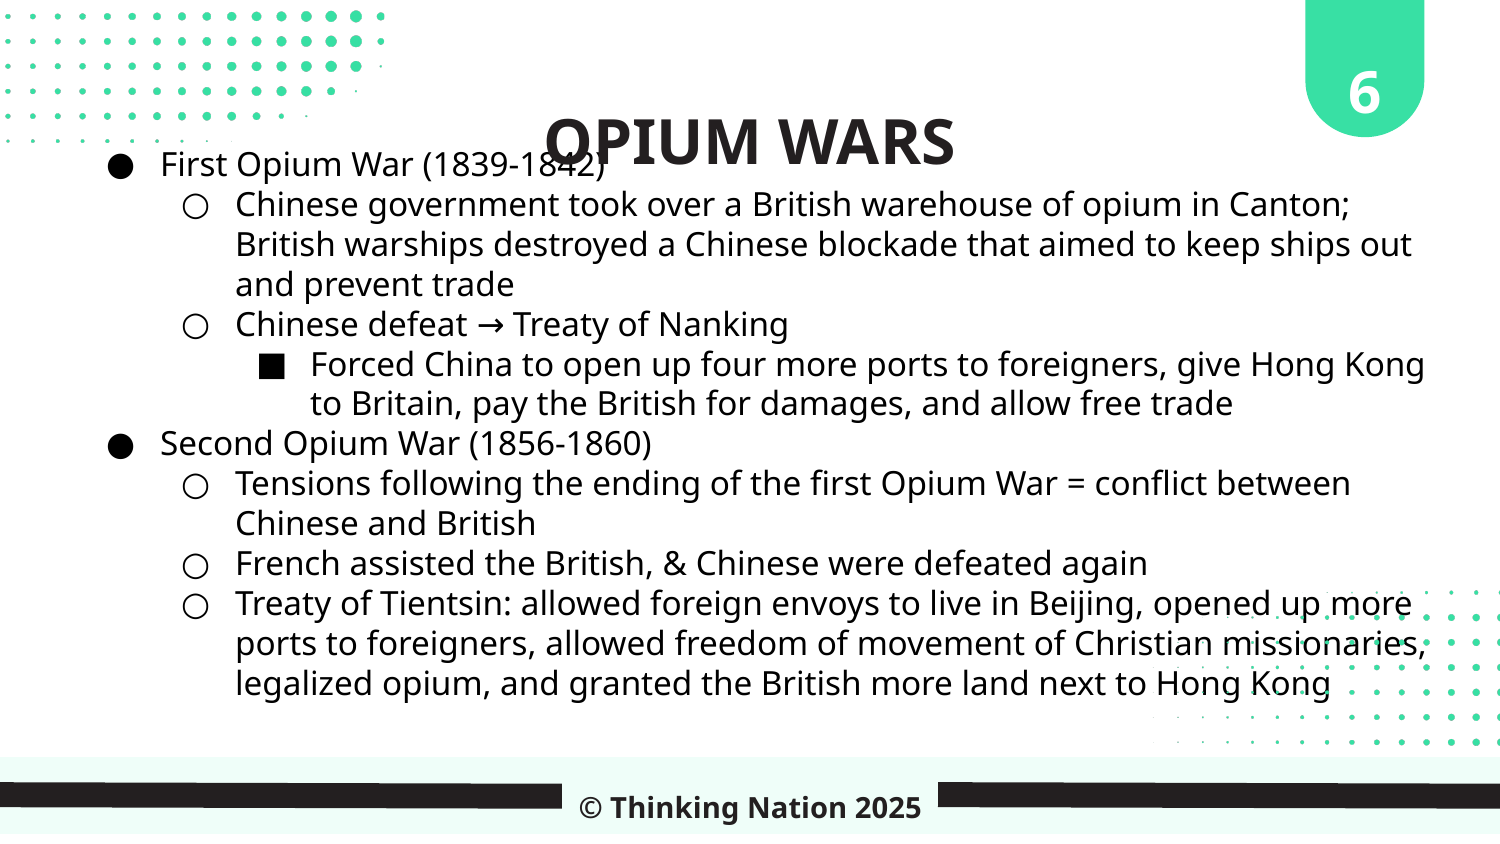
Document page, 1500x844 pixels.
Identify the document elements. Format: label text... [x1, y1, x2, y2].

text_box First Opium War (1839-1842) Chinese government took over a British warehouse of opium in Canton; British warships destroyed a Chinese blockade that aimed to keep ships out and prevent trade Chinese defeat → Treaty of Nanking Forced China to open up four more ports to foreigners, give Hong Kong to Britain, pay the British for damages, and allow free trade Second Opium War (1856-1860) Tensions following the ending of the first Opium War = conflict between Chinese and British French assisted the British, & Chinese were defeated again Treaty of Tientsin: allowed foreign envoys to live in Beijing, opened up more ports to foreigners, allowed freedom of movement of Christian missionaries, legalized opium, and granted the British more land next to Hong Kong [85, 143, 1429, 702]
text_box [1300, 0, 1430, 138]
text_box OPIUM WARS [209, 71, 1291, 177]
text_box [0, 0, 385, 144]
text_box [0, 756, 1500, 835]
text_box [1128, 590, 1500, 755]
